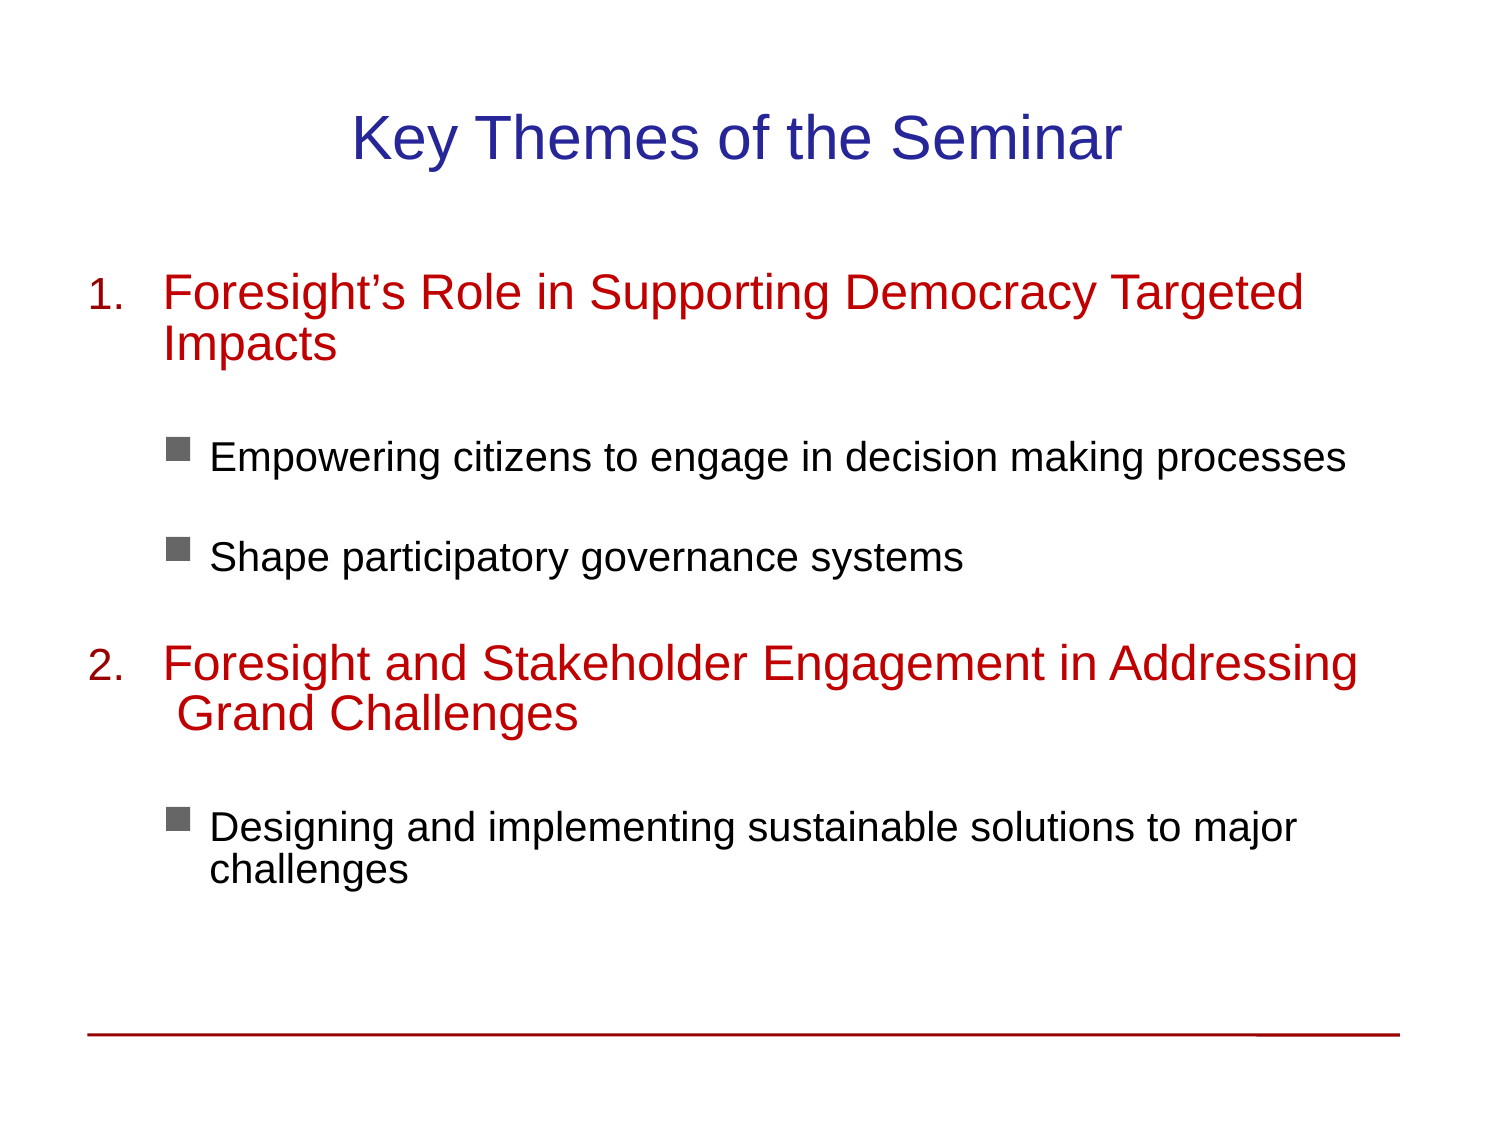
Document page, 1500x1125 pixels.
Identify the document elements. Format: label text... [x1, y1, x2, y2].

list Foresight’s Role in Supporting Democracy Targeted Impacts Empowering citizens to engage in decision making processes Shape participatory governance systems Foresight and Stakeholder Engagement in Addressing Grand Challenges Designing and implementing sustainable solutions to major challenges [72, 262, 1400, 1025]
title Key Themes of the Seminar [75, 58, 1400, 223]
